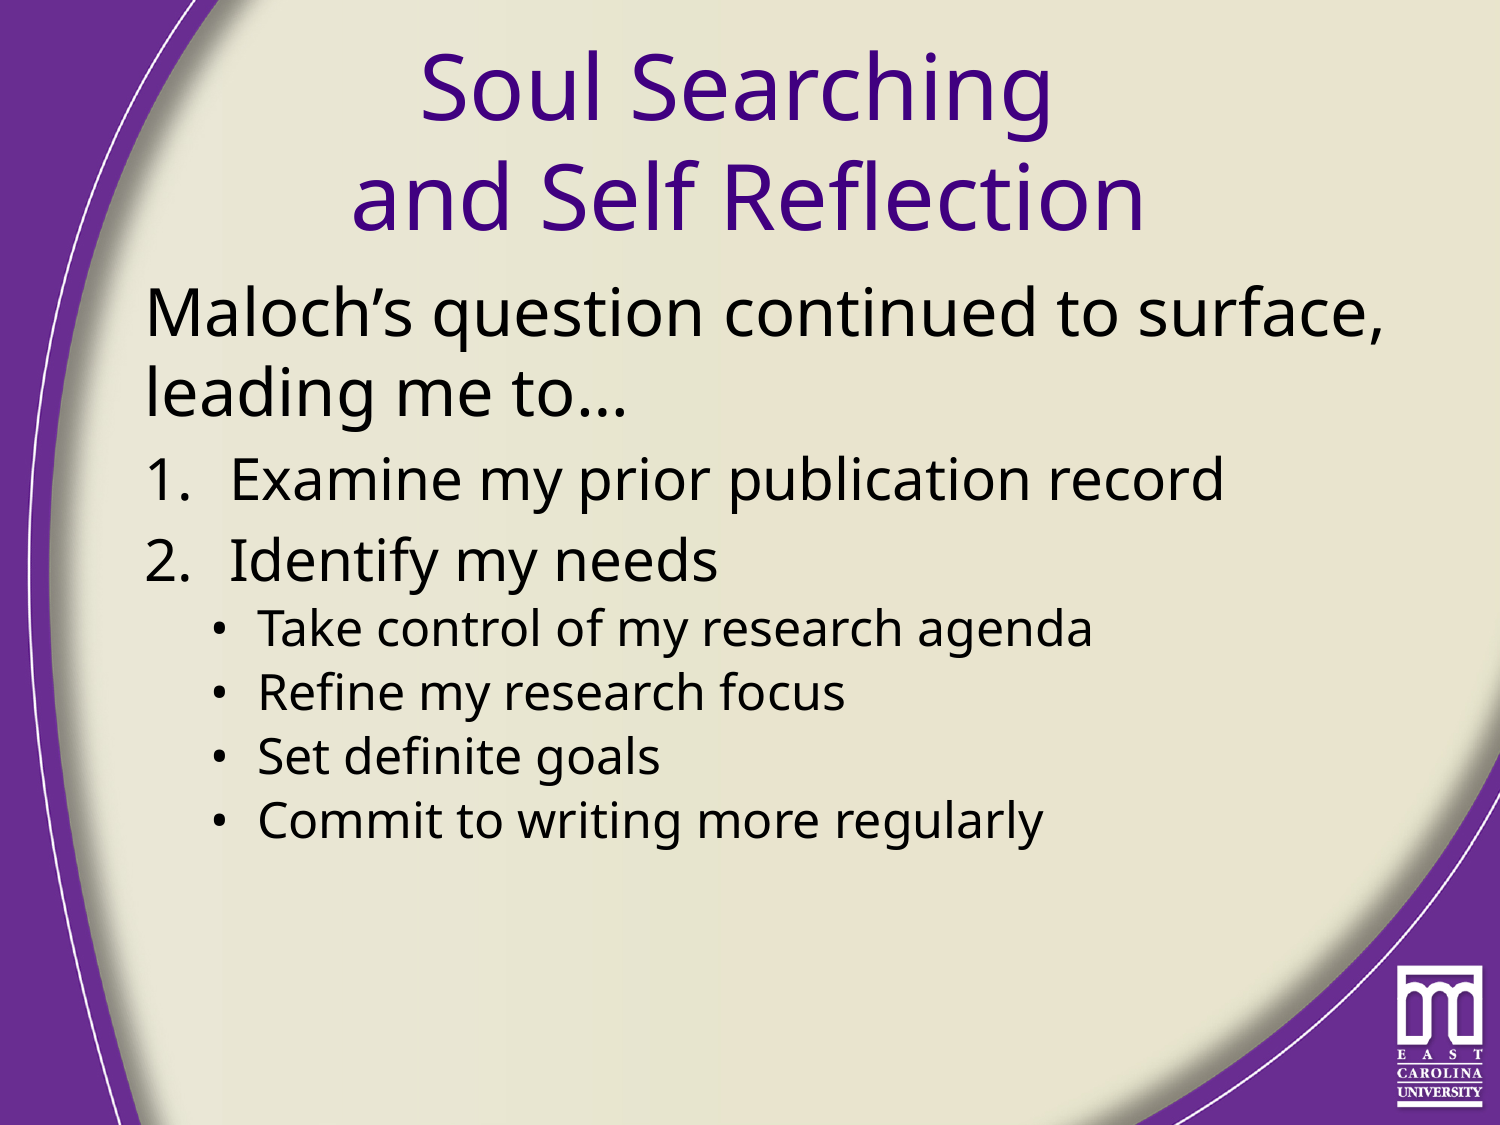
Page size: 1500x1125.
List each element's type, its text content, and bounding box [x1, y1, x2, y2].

picture [0, 0, 1500, 1125]
title Soul Searching and Self Reflection [74, 44, 1426, 233]
list Maloch’s question continued to surface, leading me to… Examine my prior publication record Identify my needs Take control of my research agenda Refine my research focus Set definite goals Commit to writing more regularly [129, 262, 1480, 1006]
